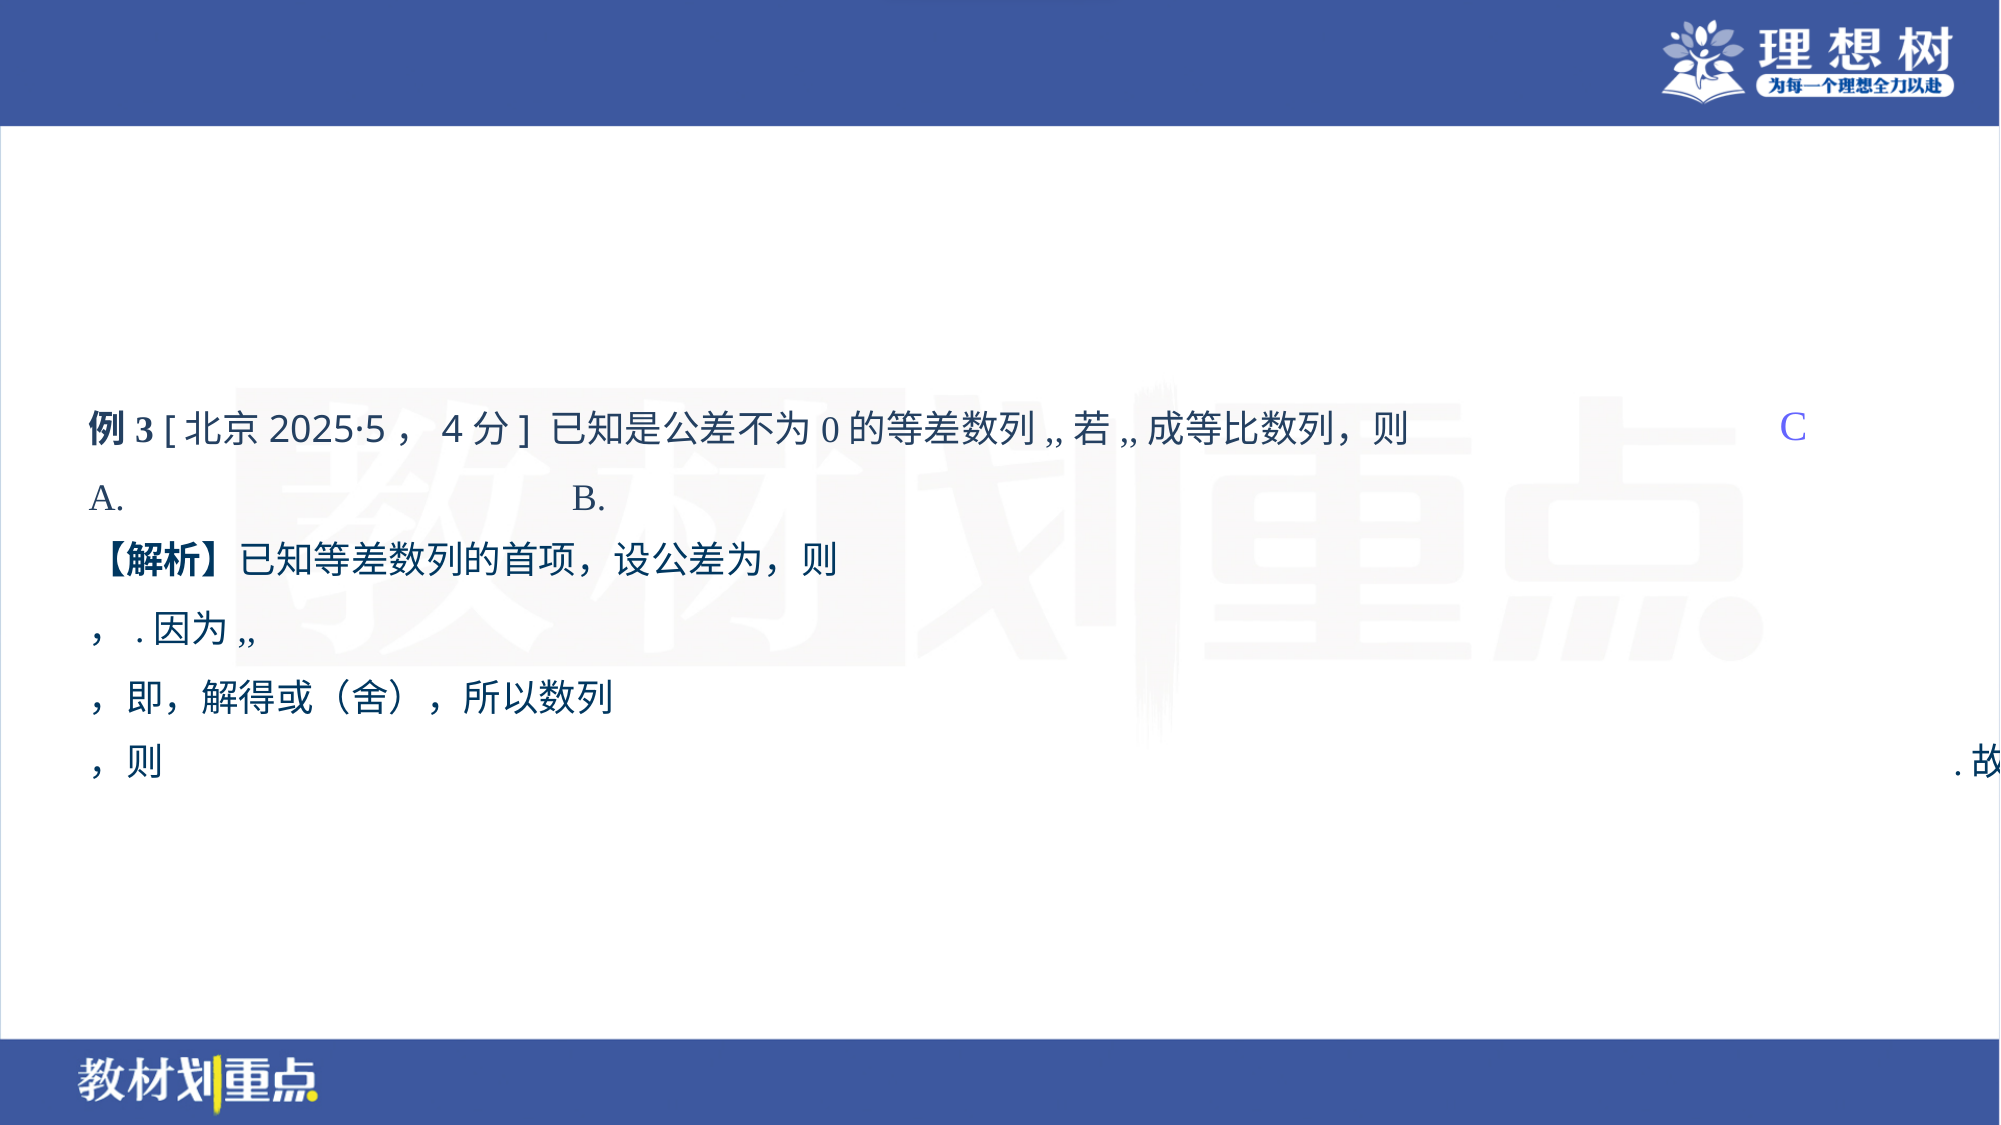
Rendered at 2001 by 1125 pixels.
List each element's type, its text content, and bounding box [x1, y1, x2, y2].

picture [1977, 763, 1985, 771]
picture [1993, 753, 2000, 765]
text_box C [1764, 396, 1823, 447]
picture [0, 0, 2000, 1125]
